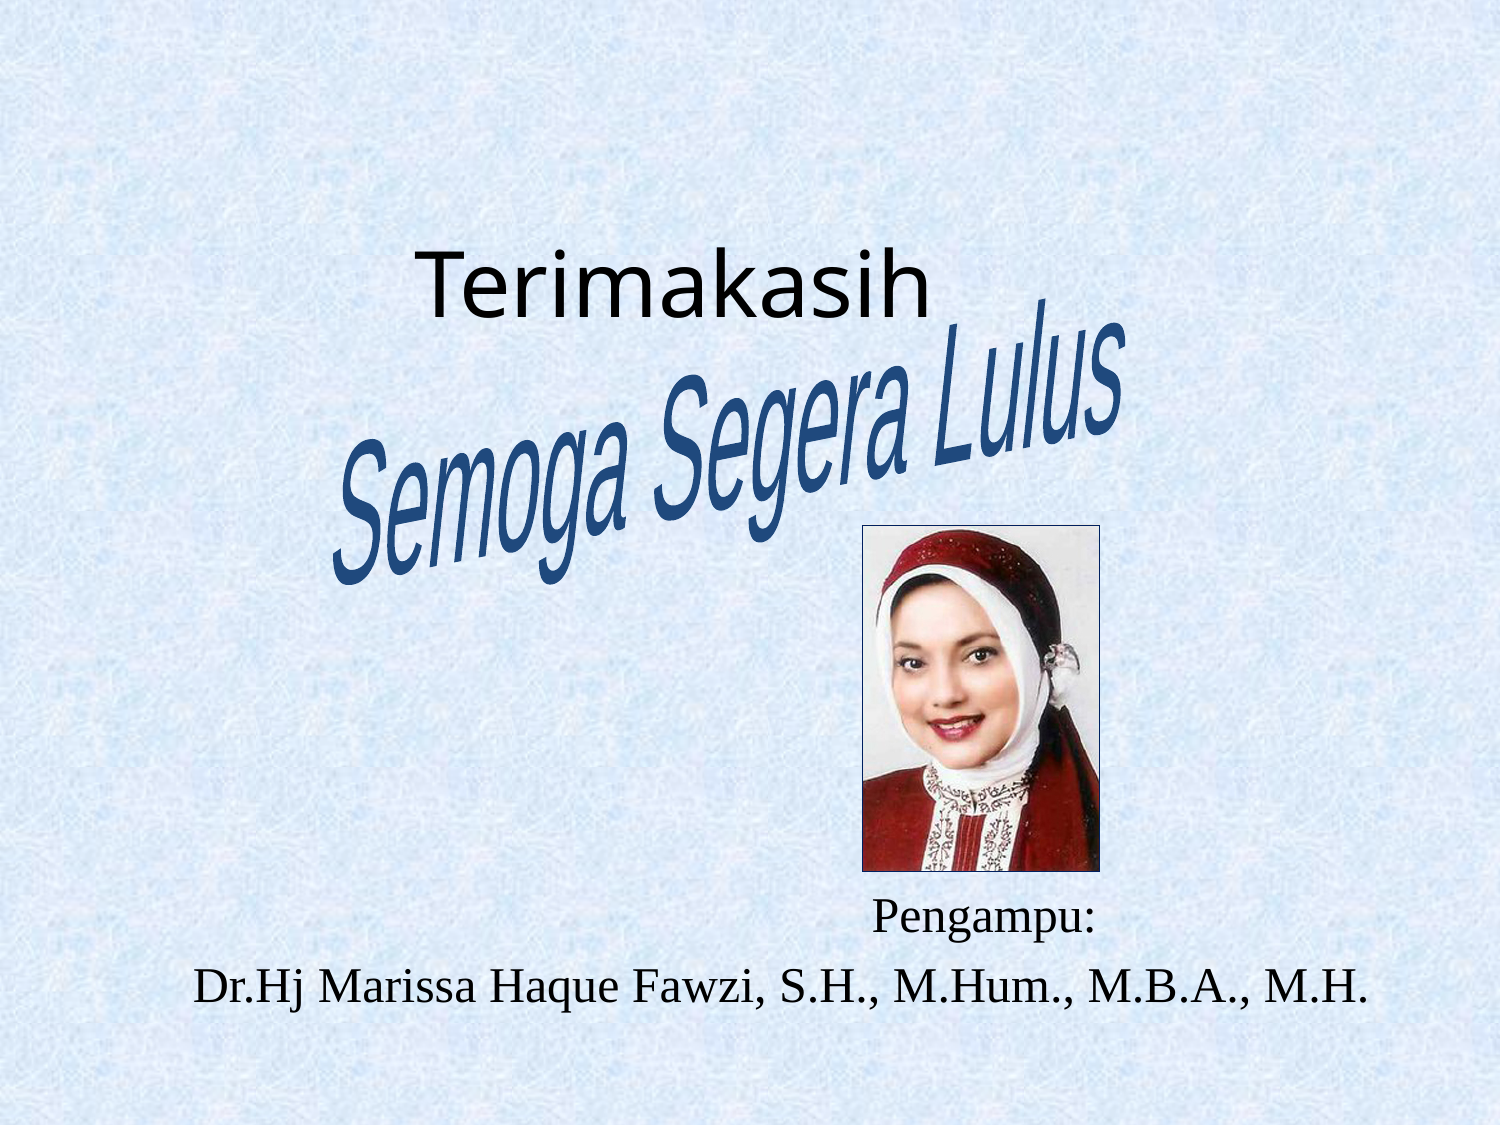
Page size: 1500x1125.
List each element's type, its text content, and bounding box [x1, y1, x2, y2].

title Terimakasih [0, 187, 1350, 375]
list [862, 524, 1101, 872]
text_box Pengampu: Dr.Hj Marissa Haque Fawzi, S.H., M.Hum., M.B.A., M.H. [62, 874, 1500, 1125]
text_box Cont’d [0, 0, 1500, 1125]
